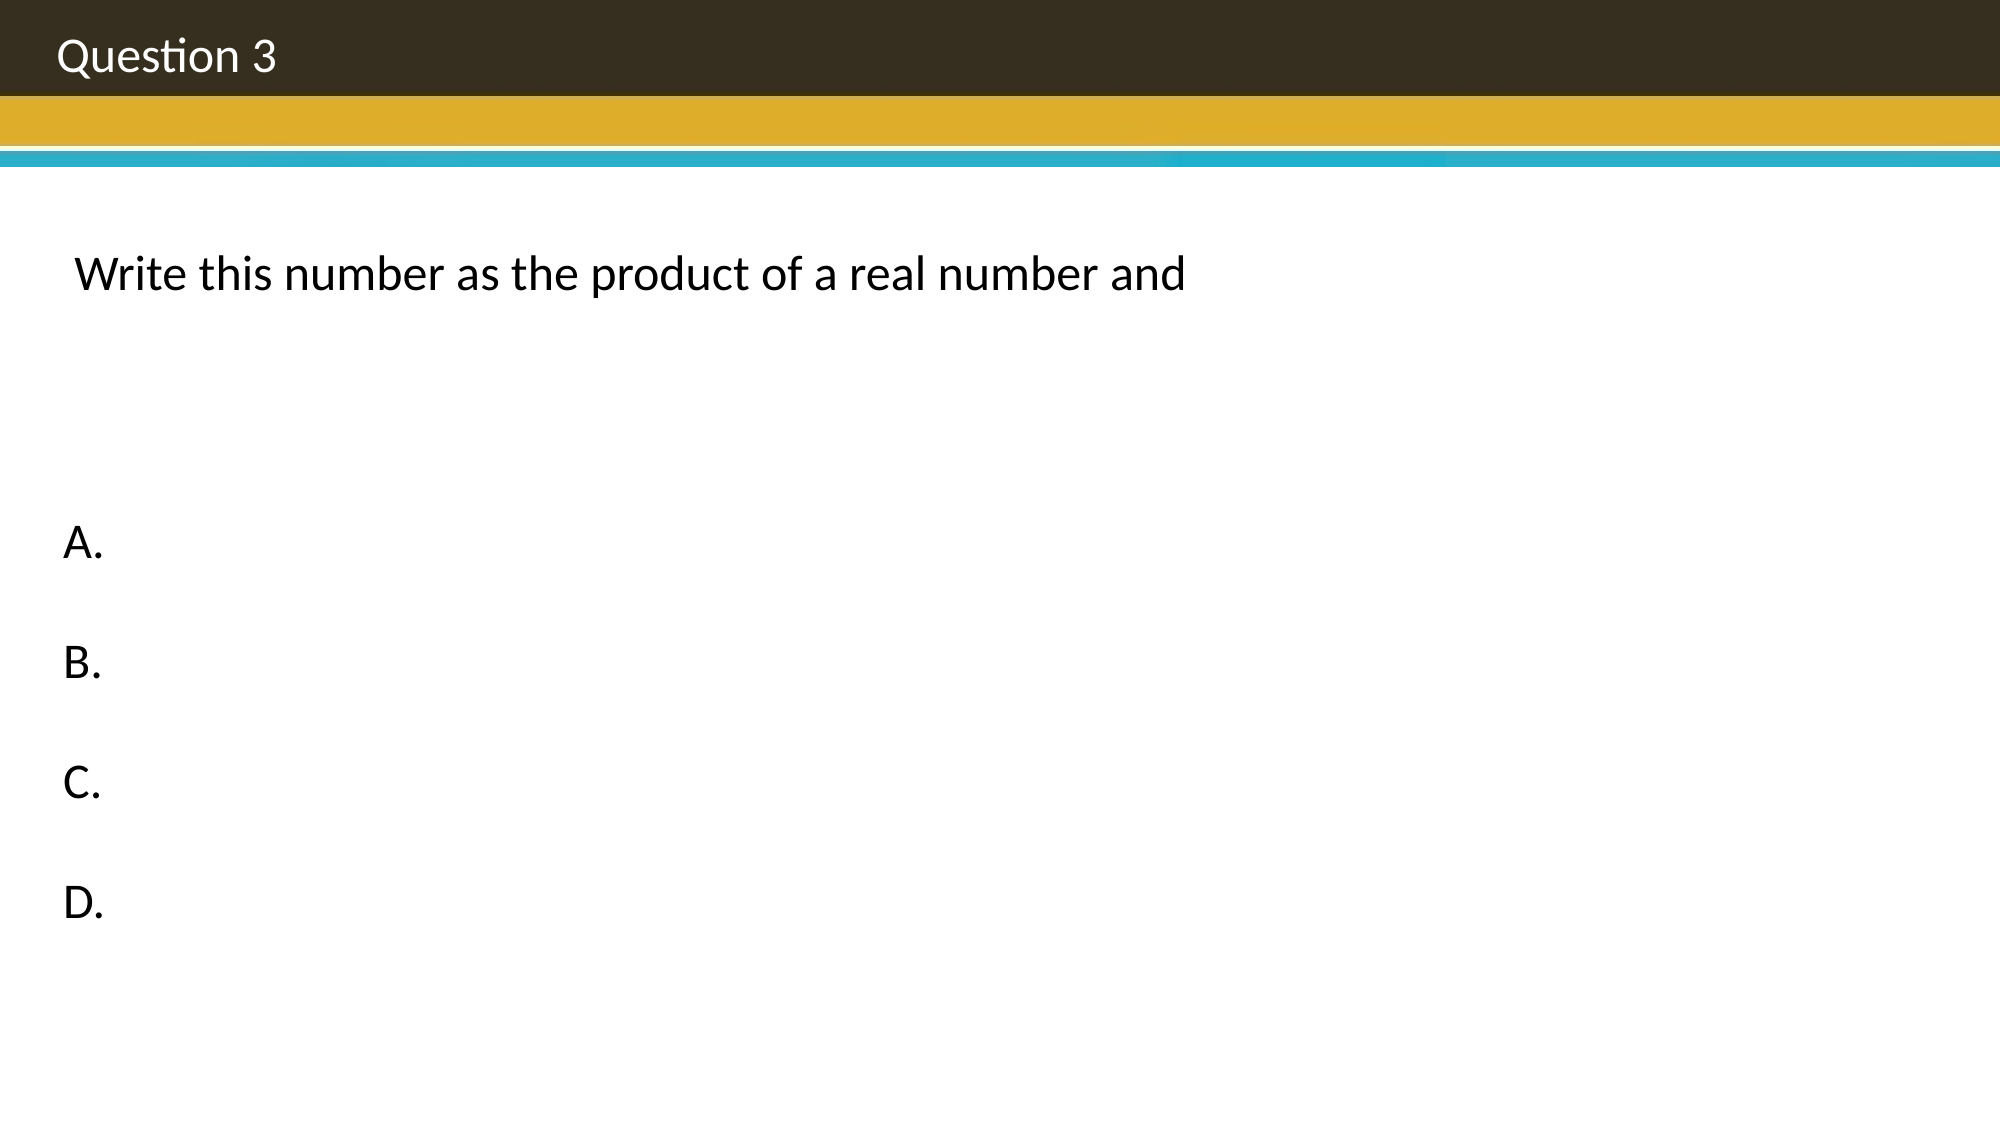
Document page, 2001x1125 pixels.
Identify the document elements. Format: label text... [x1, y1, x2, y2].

text_box Question 3 [41, 14, 293, 90]
picture [0, 0, 2000, 167]
